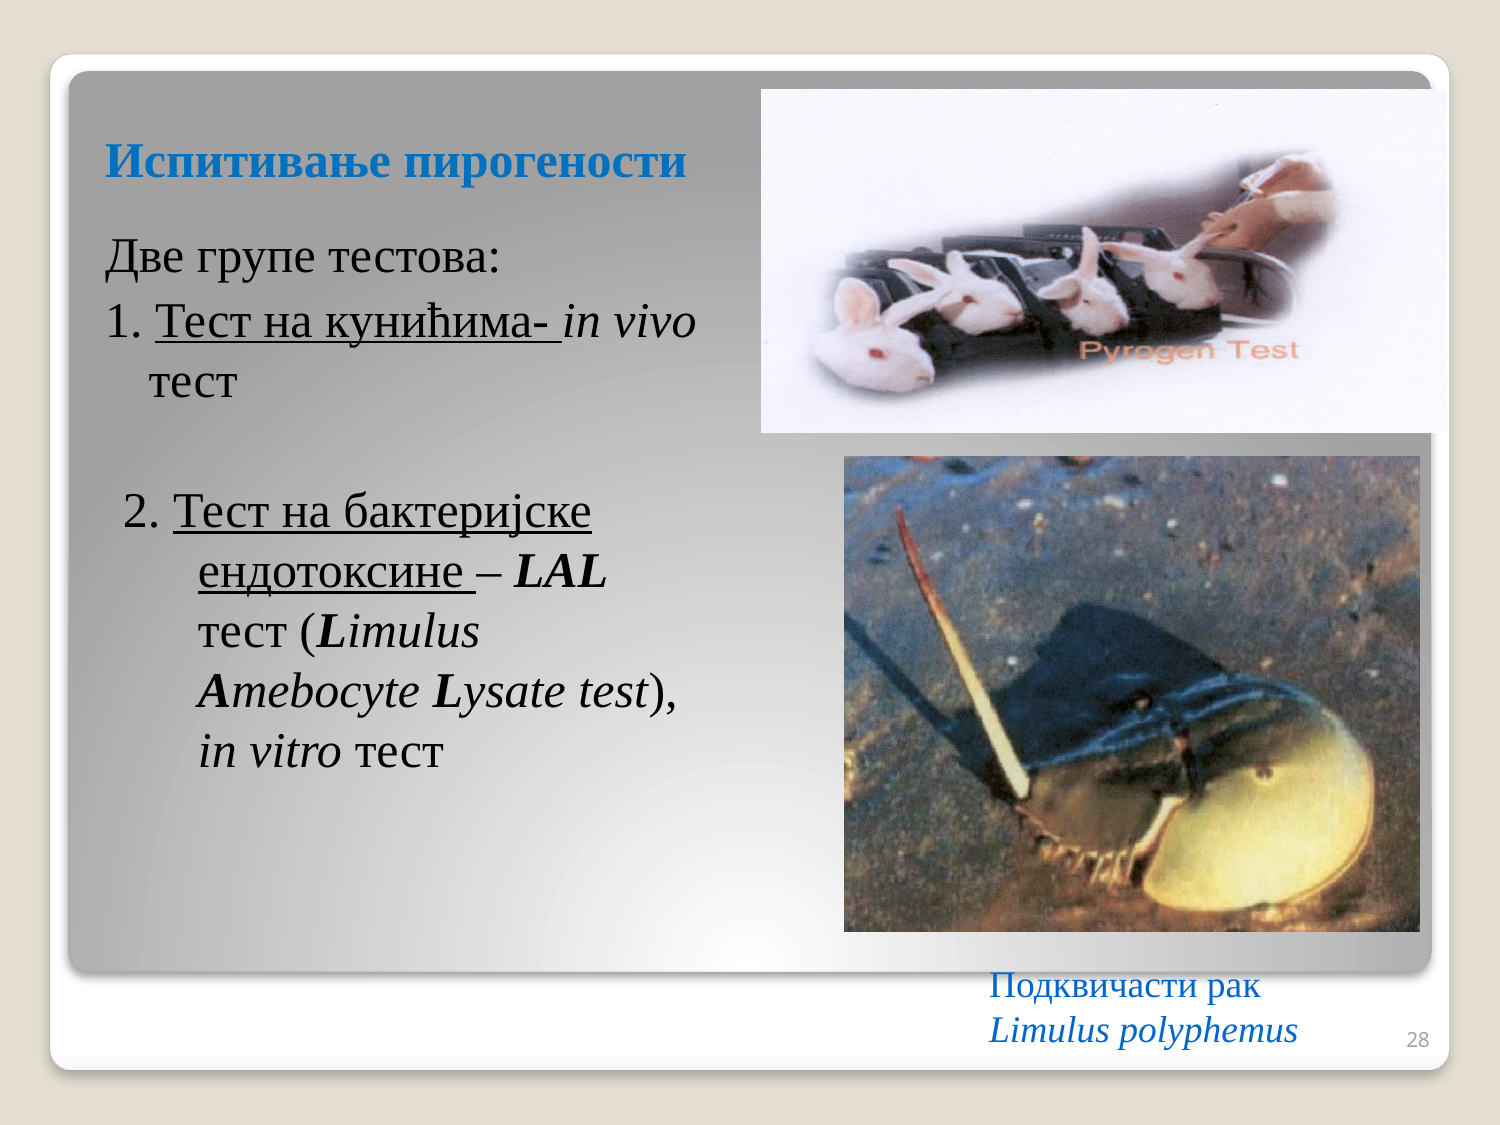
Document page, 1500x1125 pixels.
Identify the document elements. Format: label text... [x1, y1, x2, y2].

text_box Подквичасти рак Limulus polyphemus [974, 952, 1353, 1057]
picture [844, 455, 1420, 932]
list Испитивање пирогености Две групе тестова: 1. Тест на кунићима- in vivo тест 2. Тест на бактеријске ендотоксине – LAL тест (Limulus Amebocyte Lysate test), in vitro тест [75, 46, 715, 1051]
picture [761, 89, 1448, 433]
slide_number 28 [1369, 1002, 1445, 1063]
